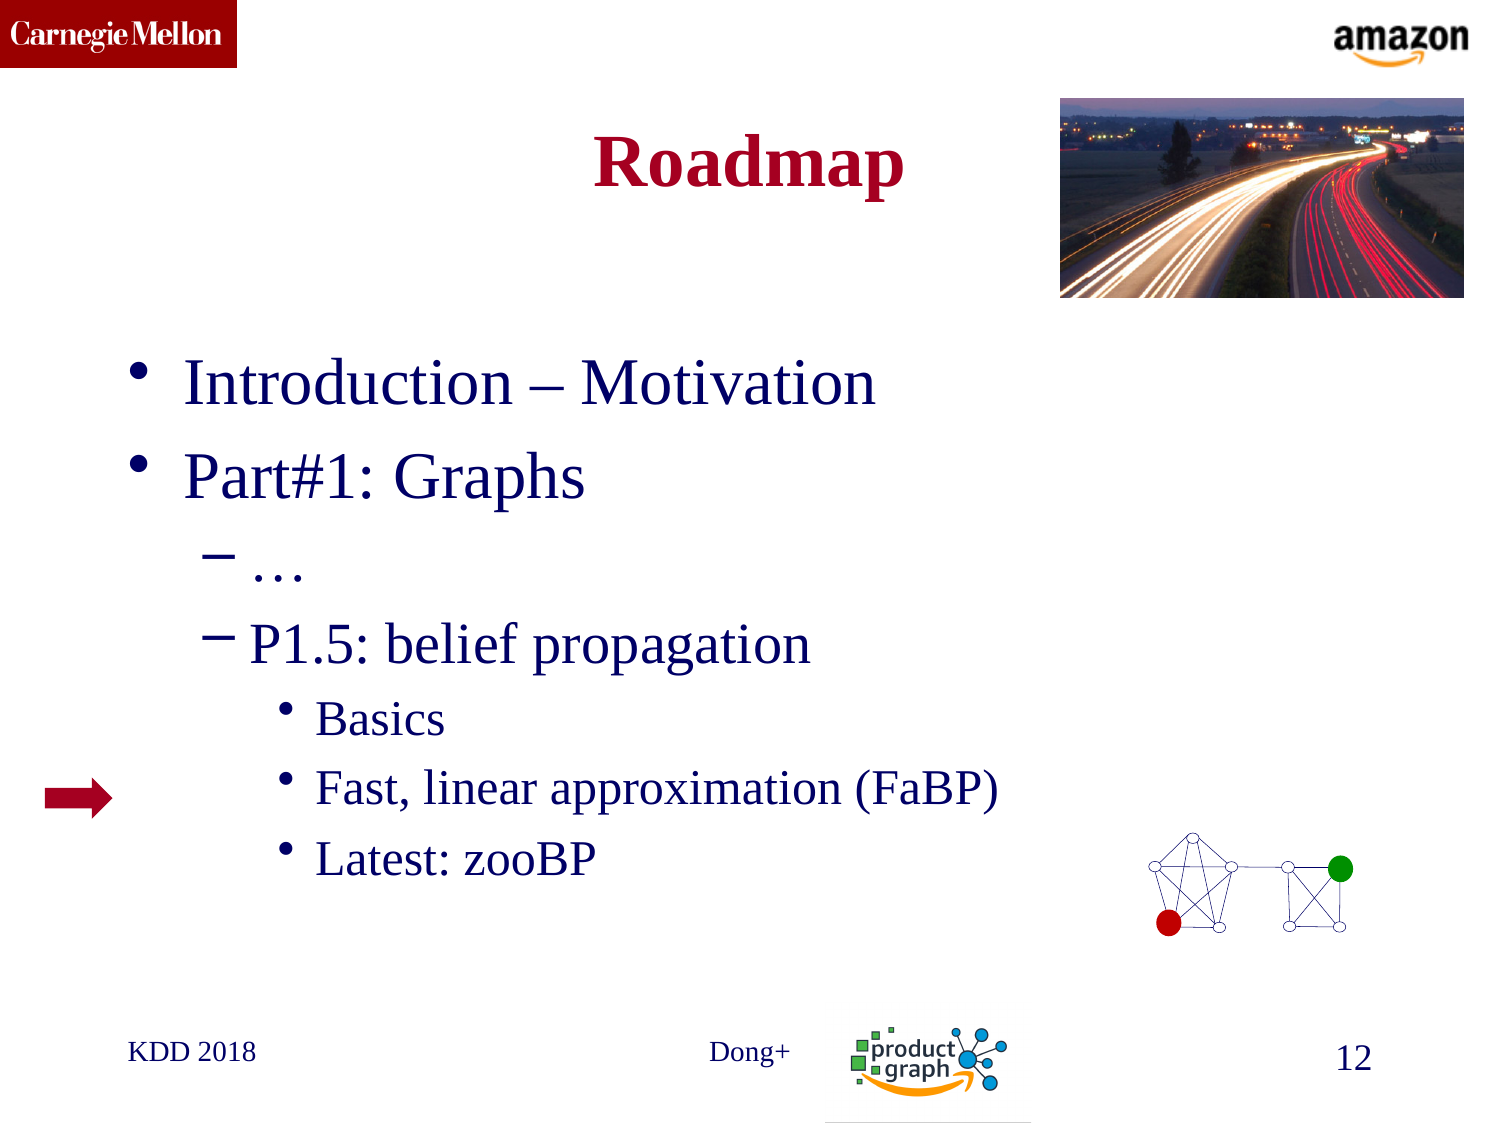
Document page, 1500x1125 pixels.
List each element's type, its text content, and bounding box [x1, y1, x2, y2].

picture [1322, 4, 1484, 88]
picture [1060, 98, 1464, 299]
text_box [1148, 832, 1346, 933]
picture [0, 0, 237, 68]
title Roadmap [112, 99, 1058, 213]
slide_number KDD 2018 [112, 1024, 426, 1101]
footer Dong+ [512, 1024, 988, 1101]
text_box [44, 777, 113, 819]
slide_number 12 [1074, 1024, 1388, 1101]
list Introduction – Motivation Part#1: Graphs … P1.5: belief propagation Basics Fast, linear approximation (FaBP) Latest: zooBP [112, 237, 1388, 1001]
